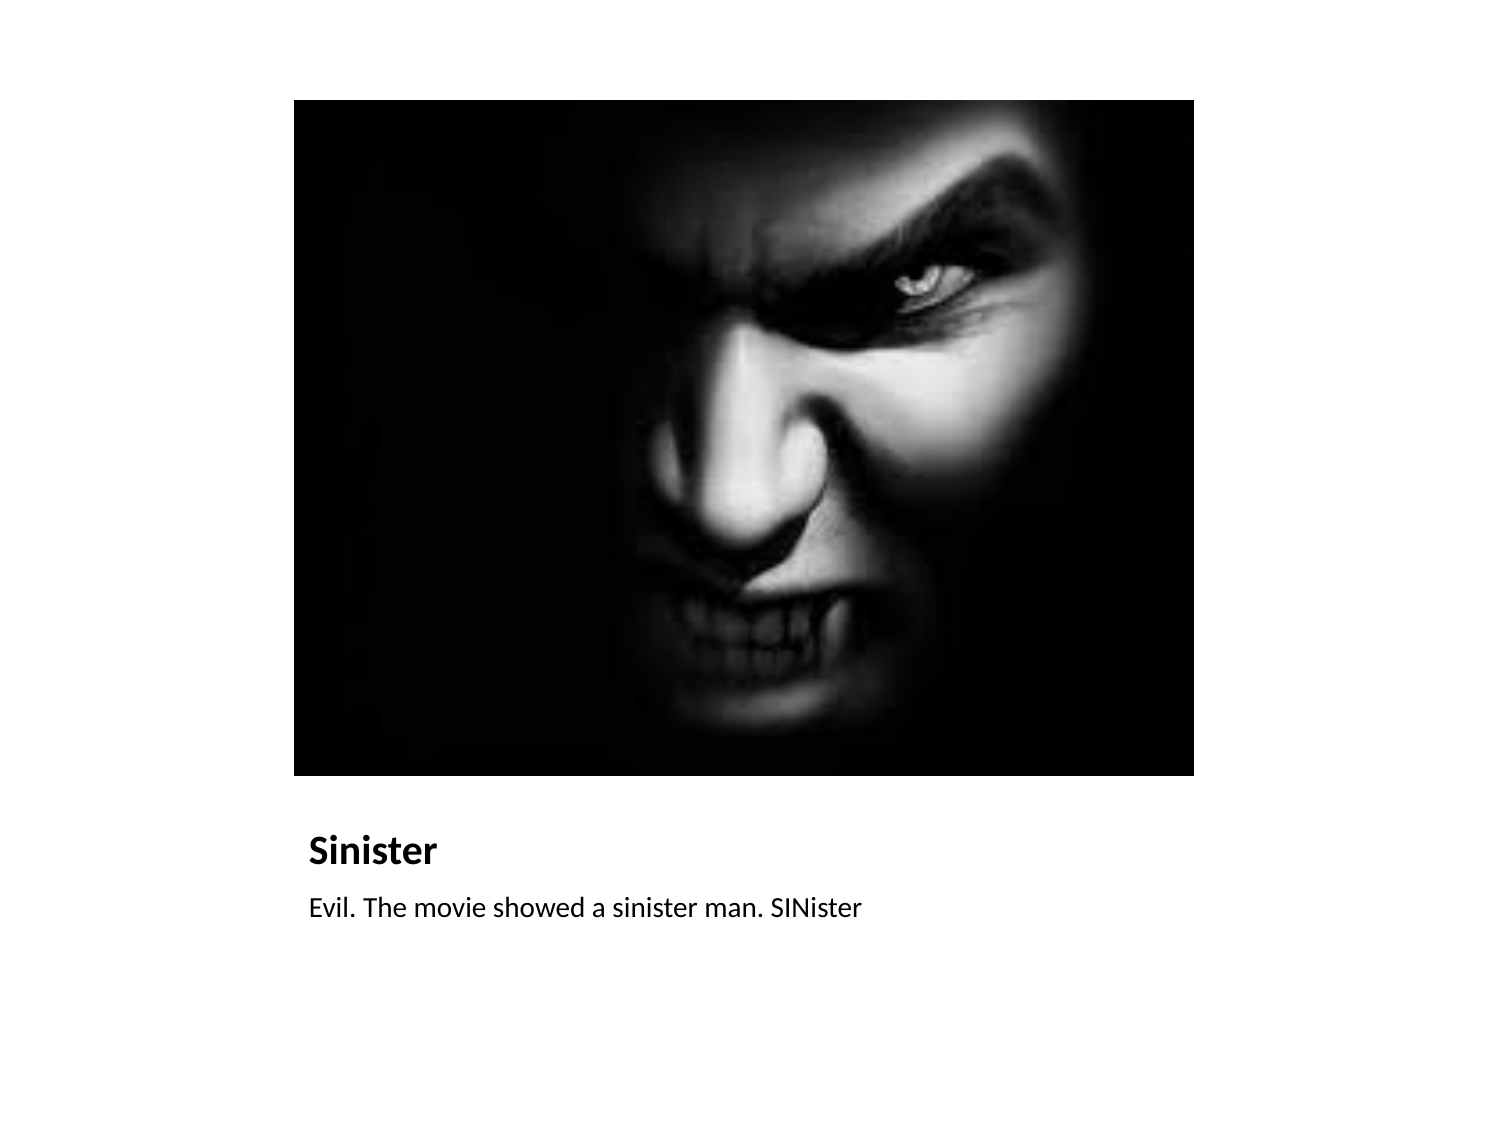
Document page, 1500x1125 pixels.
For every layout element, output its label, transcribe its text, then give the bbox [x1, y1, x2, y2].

list Evil. The movie showed a sinister man. SINister [294, 880, 1194, 1013]
picture [293, 100, 1195, 776]
title Sinister [294, 787, 1194, 880]
